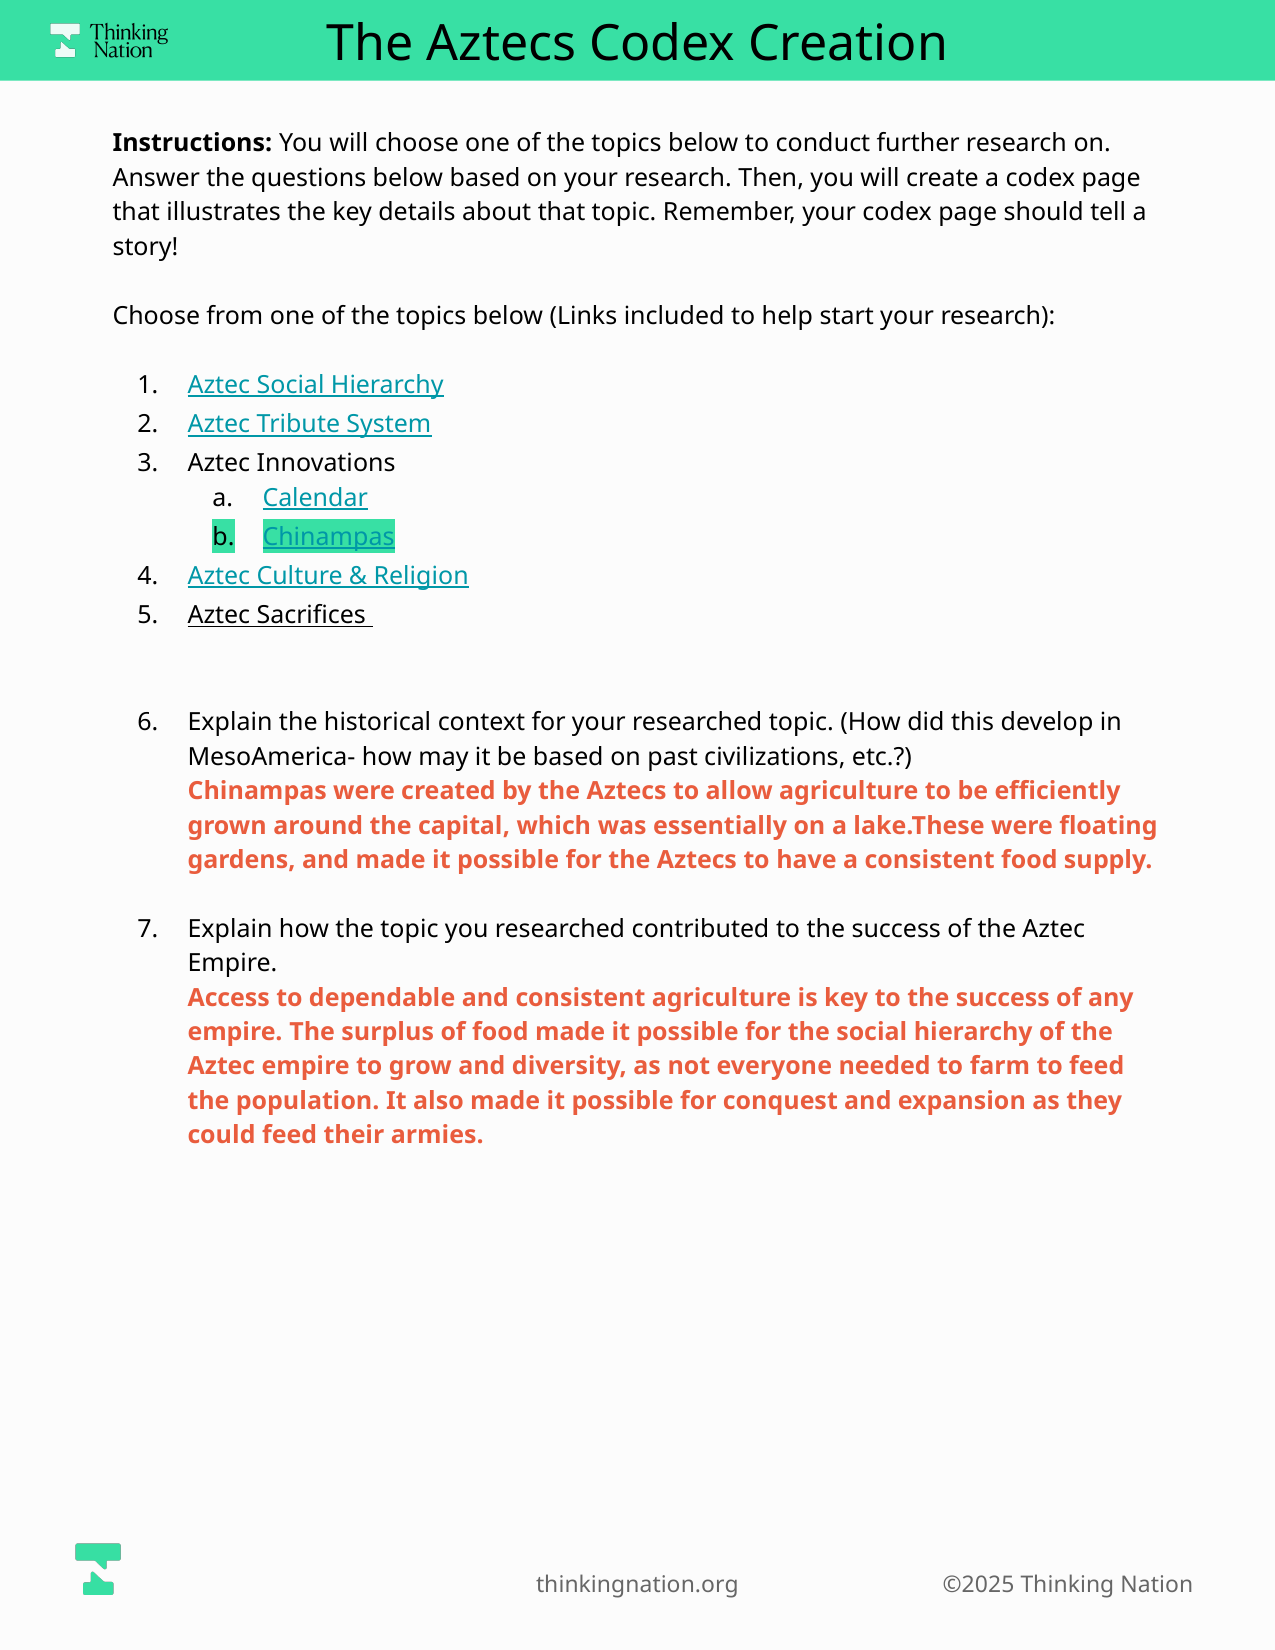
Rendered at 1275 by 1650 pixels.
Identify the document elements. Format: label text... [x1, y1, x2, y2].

text_box ©2025 Thinking Nation [907, 1553, 1210, 1605]
picture [36, 12, 172, 69]
text_box thinkingnation.org [486, 1553, 789, 1605]
text_box Instructions: You will choose one of the topics below to conduct further research on. Answer the questions below based on your research. Then, you will create a codex page that illustrates the key details about that topic. Remember, your codex page should tell a story! Choose from one of the topics below (Links included to help start your research): Aztec Social Hierarchy Aztec Tribute System Aztec Innovations Calendar Chinampas Aztec Culture & Religion Aztec Sacrifices Explain the historical context for your researched topic. (How did this develop in MesoAmerica- how may it be based on past civilizations, etc.?) Chinampas were created by the Aztecs to allow agriculture to be efficiently grown around the capital, which was essentially on a lake.These were floating gardens, and made it possible for the Aztecs to have a consistent food supply. Explain how the topic you researched contributed to the success of the Aztec Empire. Access to dependable and consistent agriculture is key to the success of any empire. The surplus of food made it possible for the social hierarchy of the Aztec empire to grow and diversity, as not everyone needed to farm to feed the population. It also made it possible for conquest and expansion as they could feed their armies. [97, 107, 1178, 1302]
picture [62, 1533, 134, 1605]
text_box The Aztecs Codex Creation [0, 0, 1275, 81]
